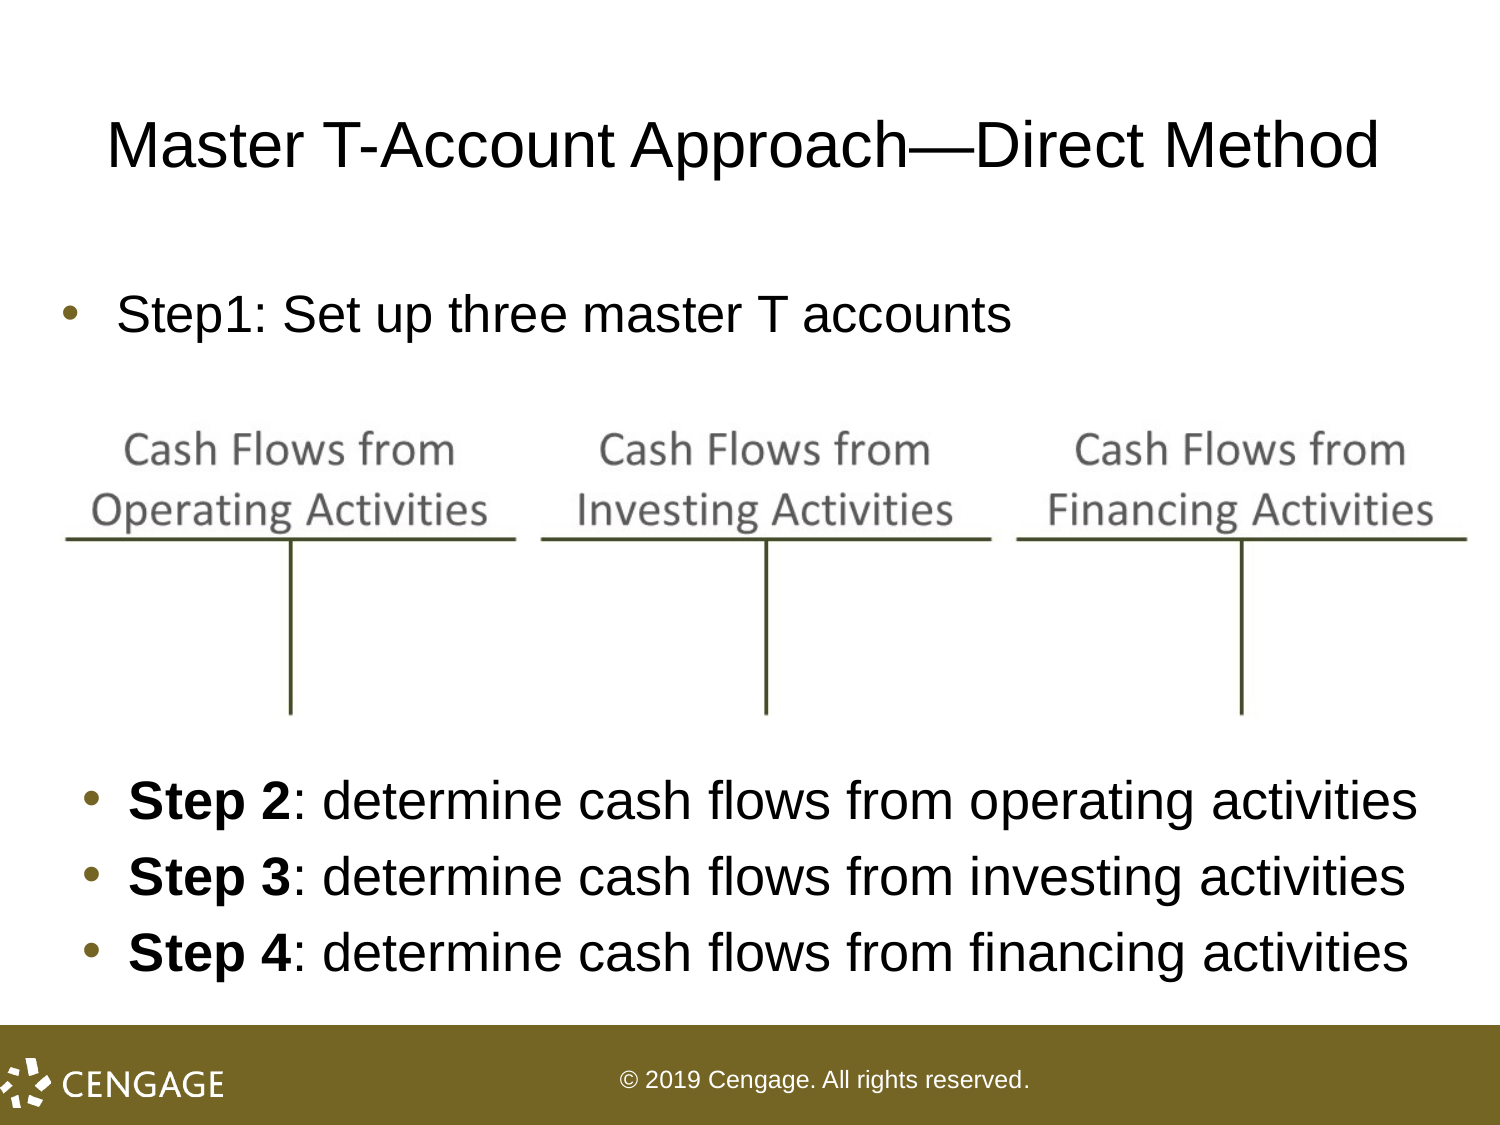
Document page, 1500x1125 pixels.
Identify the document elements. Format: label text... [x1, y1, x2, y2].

list Step 2: determine cash flows from operating activities Step 3: determine cash flows from investing activities Step 4: determine cash flows from financing activities [67, 757, 1452, 994]
picture [0, 1058, 223, 1108]
title Master T-Account Approach—Direct Method [85, 58, 1403, 224]
picture [60, 402, 1469, 717]
list Step1: Set up three master T accounts [46, 272, 1456, 352]
